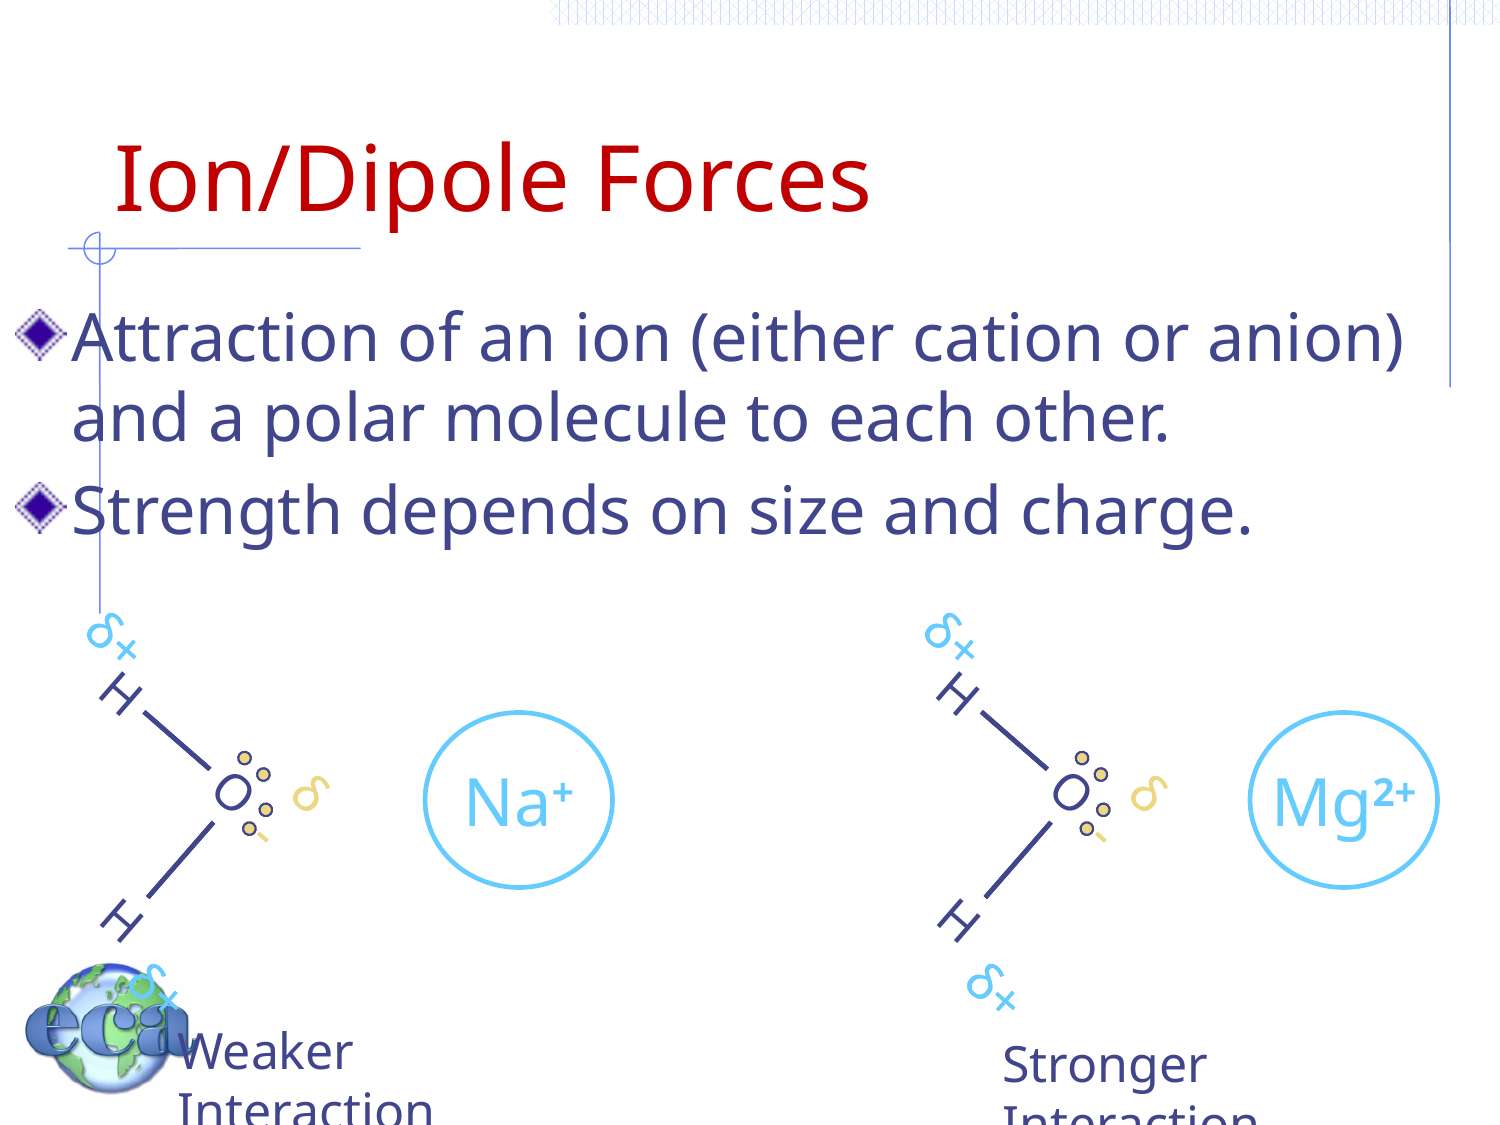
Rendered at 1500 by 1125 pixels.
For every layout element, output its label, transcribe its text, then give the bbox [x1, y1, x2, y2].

picture [15, 482, 67, 534]
list Attraction of an ion (either cation or anion) and a polar molecule to each other. Strength depends on size and charge. [0, 287, 1500, 1125]
text_box Mg2+ [1299, 712, 1438, 885]
text_box Weaker Interaction [162, 1012, 600, 1125]
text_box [0, 724, 526, 1051]
title Ion/Dipole Forces [99, 49, 1376, 238]
picture [15, 309, 67, 361]
text_box Stronger Interaction [987, 1024, 1425, 1125]
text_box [774, 724, 1363, 1051]
text_box Na+ [474, 712, 613, 887]
